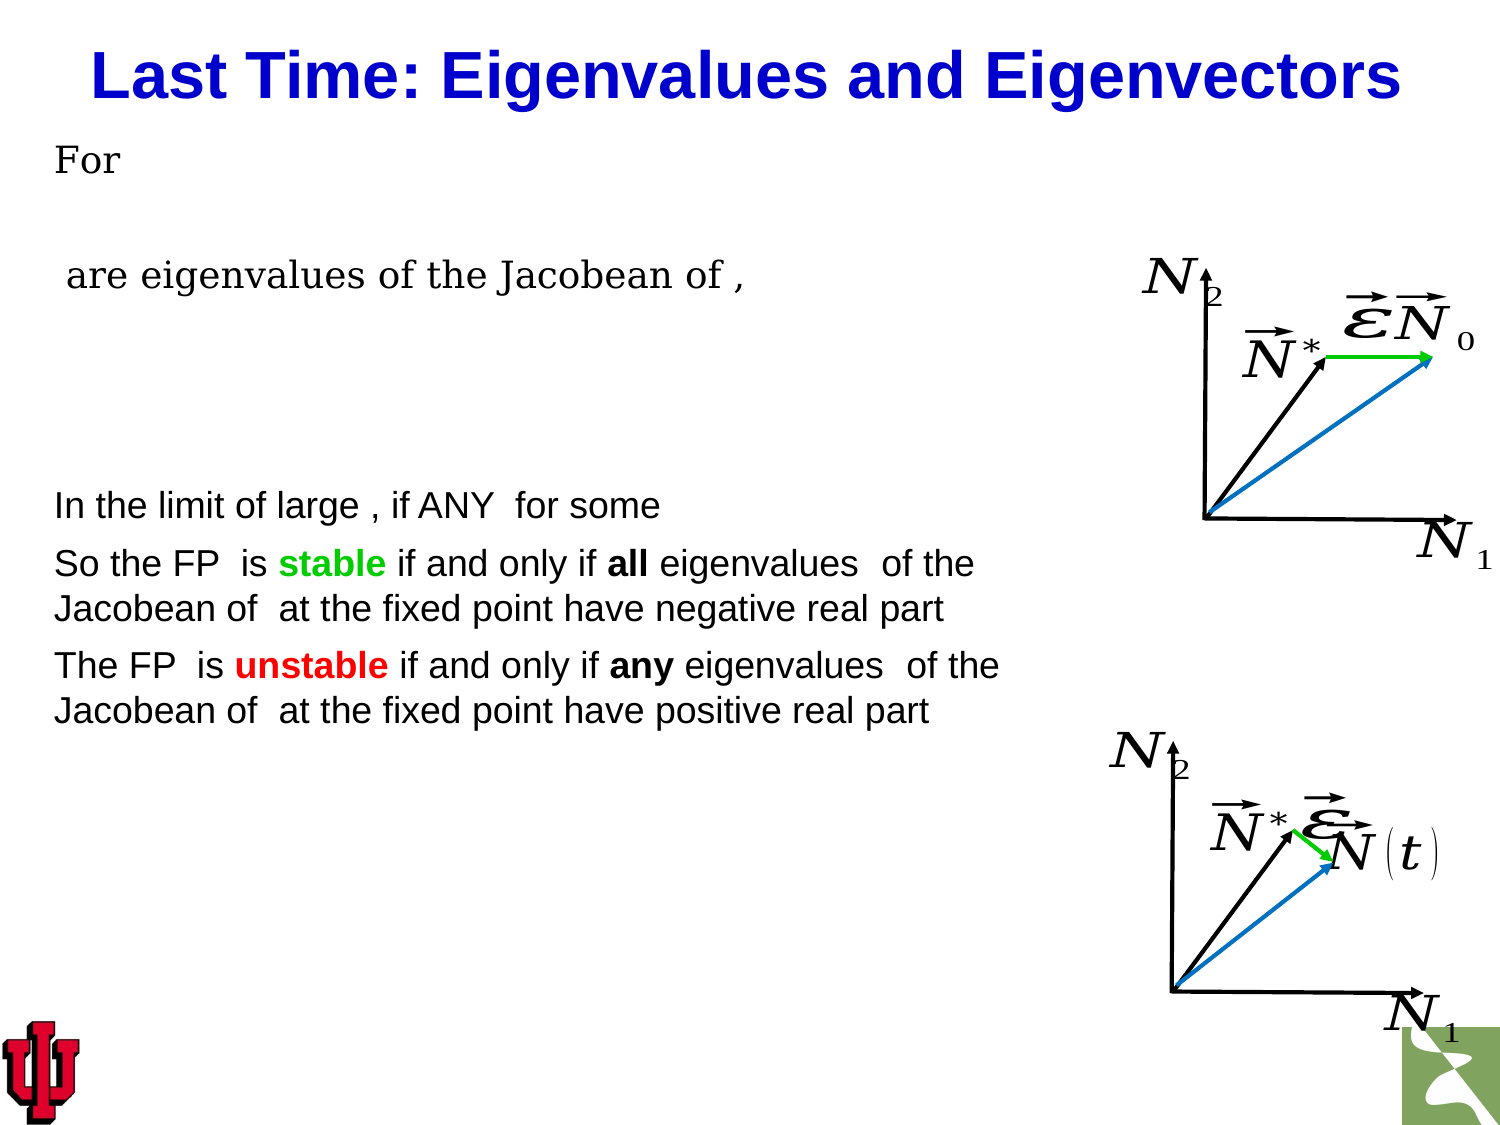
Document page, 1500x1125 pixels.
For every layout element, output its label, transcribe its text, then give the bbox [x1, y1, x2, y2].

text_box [1105, 724, 1463, 1049]
picture [1402, 1027, 1500, 1125]
picture [0, 1020, 80, 1125]
title Last Time: Eigenvalues and Eigenvectors [0, 17, 1497, 127]
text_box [1138, 251, 1496, 576]
